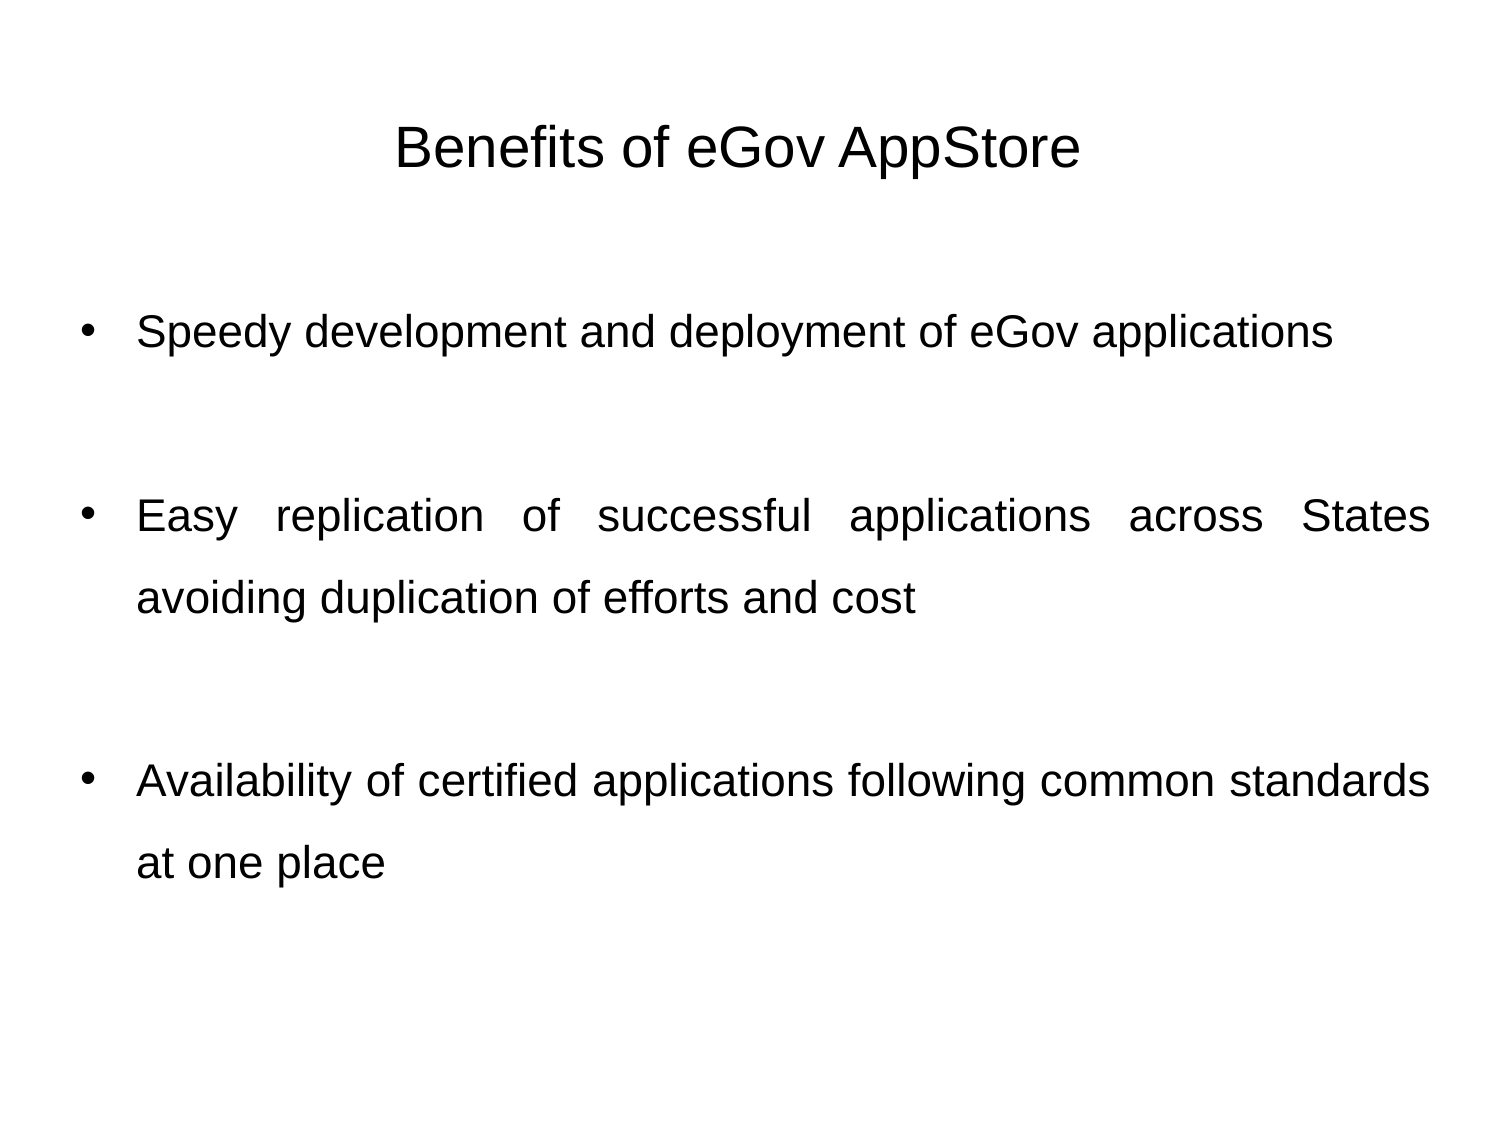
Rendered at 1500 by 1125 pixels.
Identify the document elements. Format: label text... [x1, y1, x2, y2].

title Benefits of eGov AppStore [101, 104, 1376, 185]
list Speedy development and deployment of eGov applications Easy replication of successful applications across States avoiding duplication of efforts and cost Availability of certified applications following common standards at one place [64, 267, 1447, 929]
